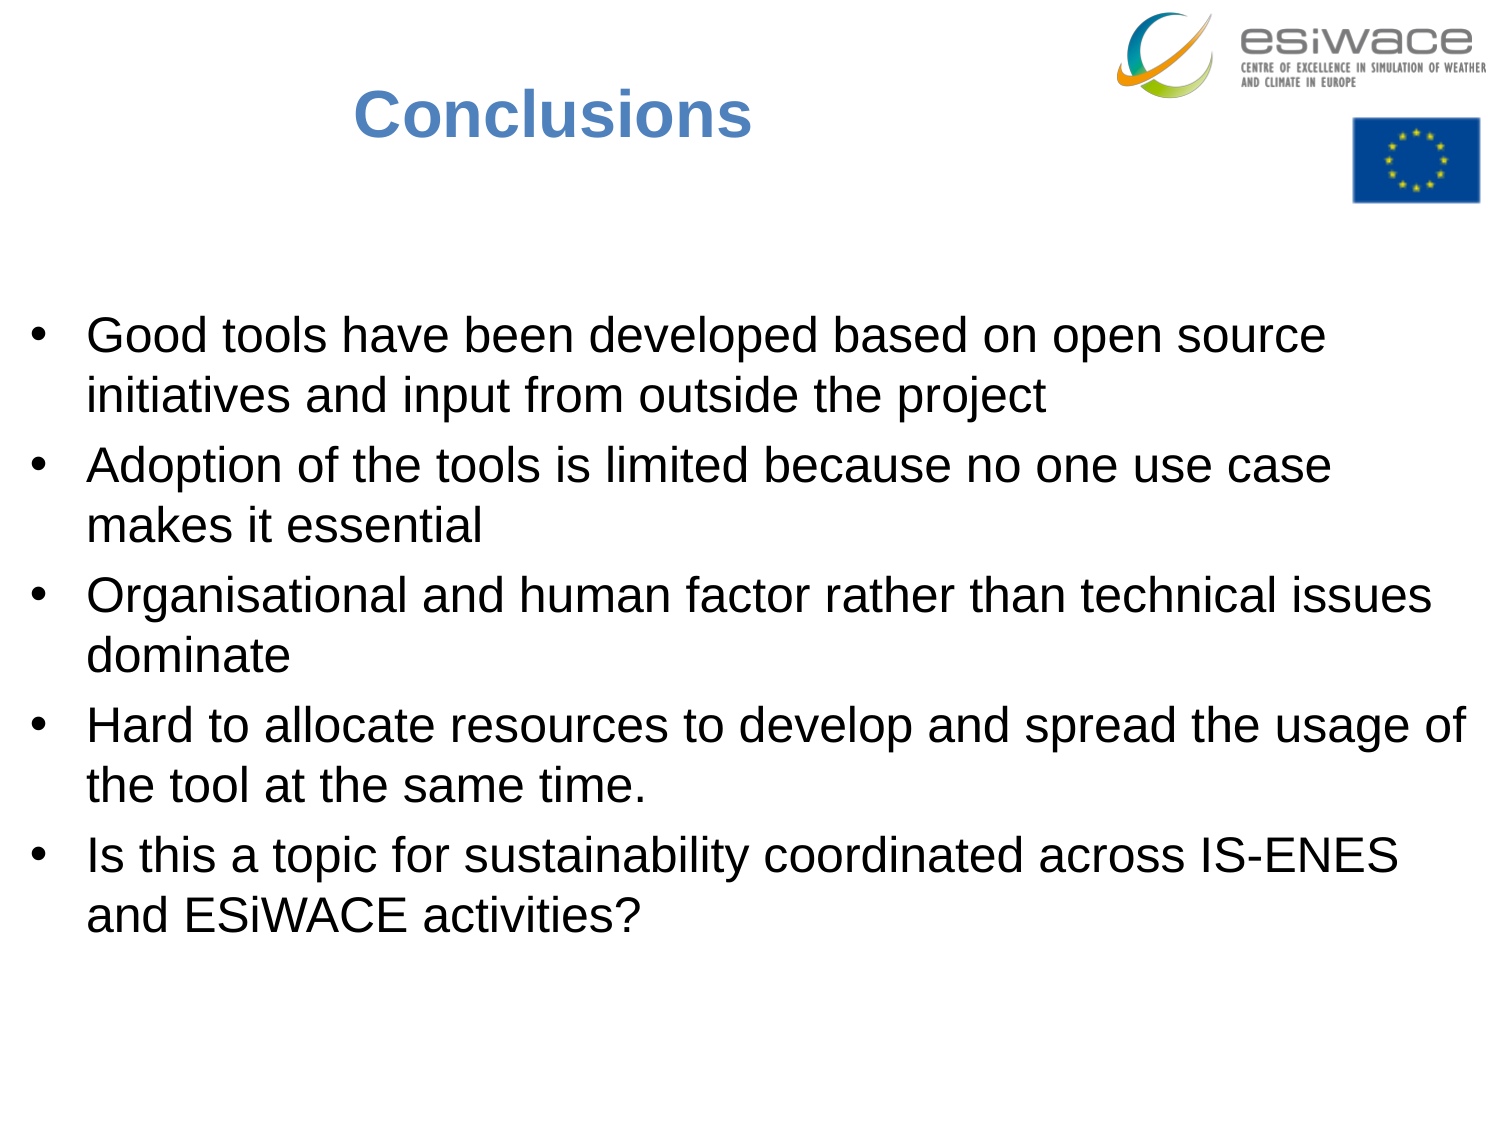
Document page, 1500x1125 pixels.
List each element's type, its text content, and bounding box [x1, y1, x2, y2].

picture [1111, 11, 1486, 101]
list Good tools have been developed based on open source initiatives and input from outside the project Adoption of the tools is limited because no one use case makes it essential Organisational and human factor rather than technical issues dominate Hard to allocate resources to develop and spread the usage of the tool at the same time. Is this a topic for sustainability coordinated across IS-ENES and ESiWACE activities? [14, 222, 1483, 1024]
title Conclusions [14, 14, 1093, 208]
picture [1351, 116, 1483, 206]
